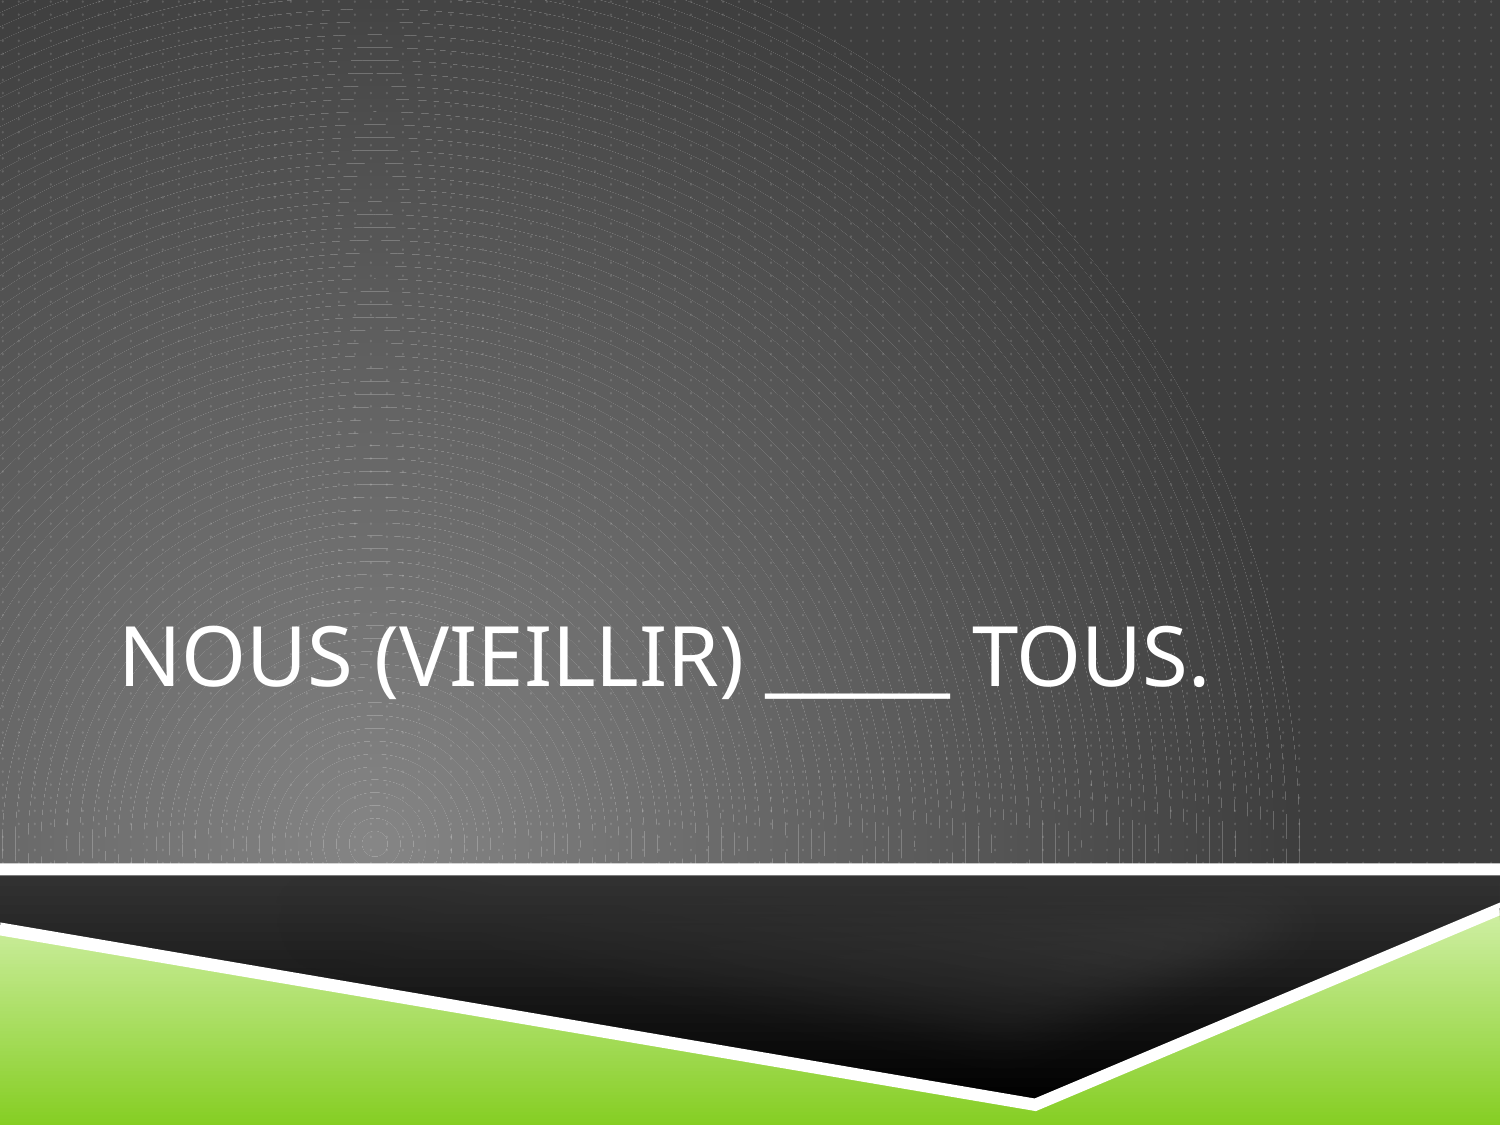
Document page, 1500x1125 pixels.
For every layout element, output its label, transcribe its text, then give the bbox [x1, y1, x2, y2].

title Nous (vIEILLIR) _____ tous. [118, 596, 1394, 820]
